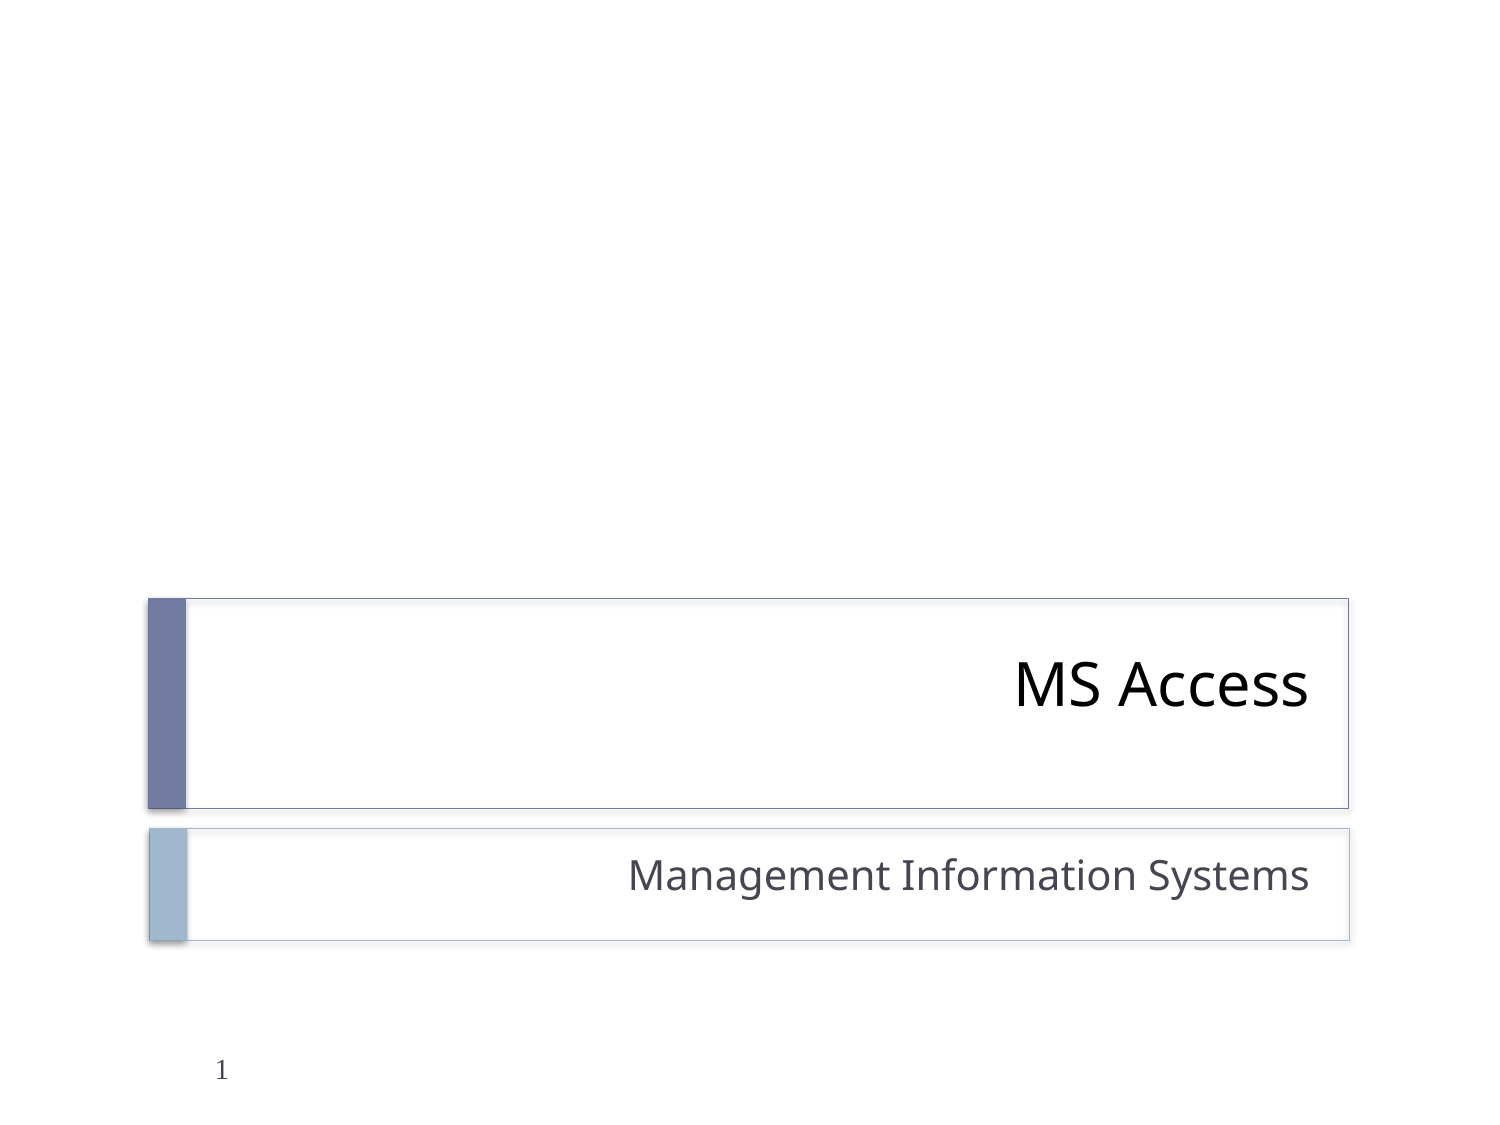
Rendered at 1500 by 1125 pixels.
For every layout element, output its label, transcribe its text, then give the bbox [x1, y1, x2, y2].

subtitle Management Information Systems [199, 840, 1326, 929]
title MS Access [199, 637, 1326, 801]
slide_number 1 [199, 1042, 400, 1103]
